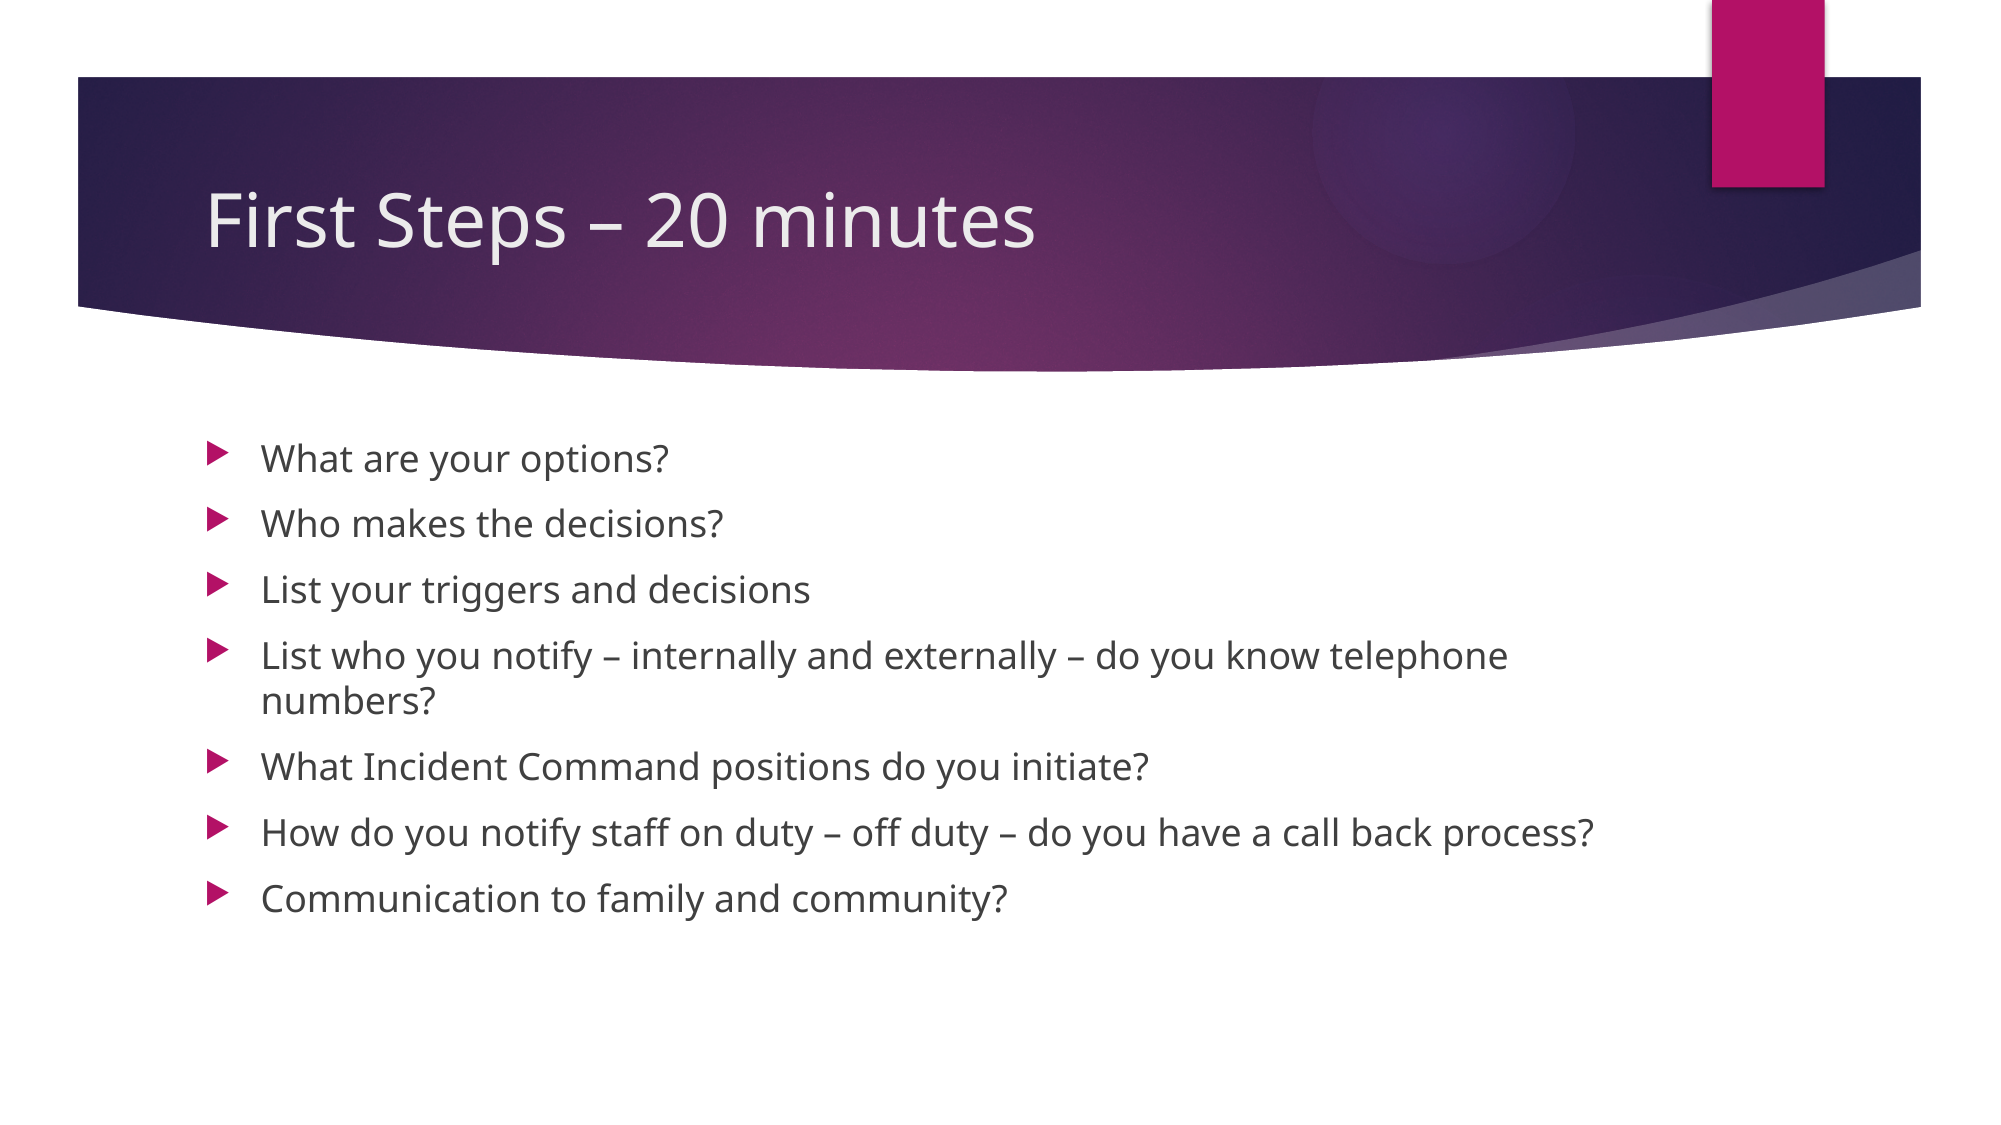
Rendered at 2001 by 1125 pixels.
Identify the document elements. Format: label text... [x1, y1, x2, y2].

list What are your options? Who makes the decisions? List your triggers and decisions List who you notify – internally and externally – do you know telephone numbers? What Incident Command positions do you initiate? How do you notify staff on duty – off duty – do you have a call back process? Communication to family and community? [189, 427, 1638, 988]
title First Steps – 20 minutes [189, 159, 1627, 276]
